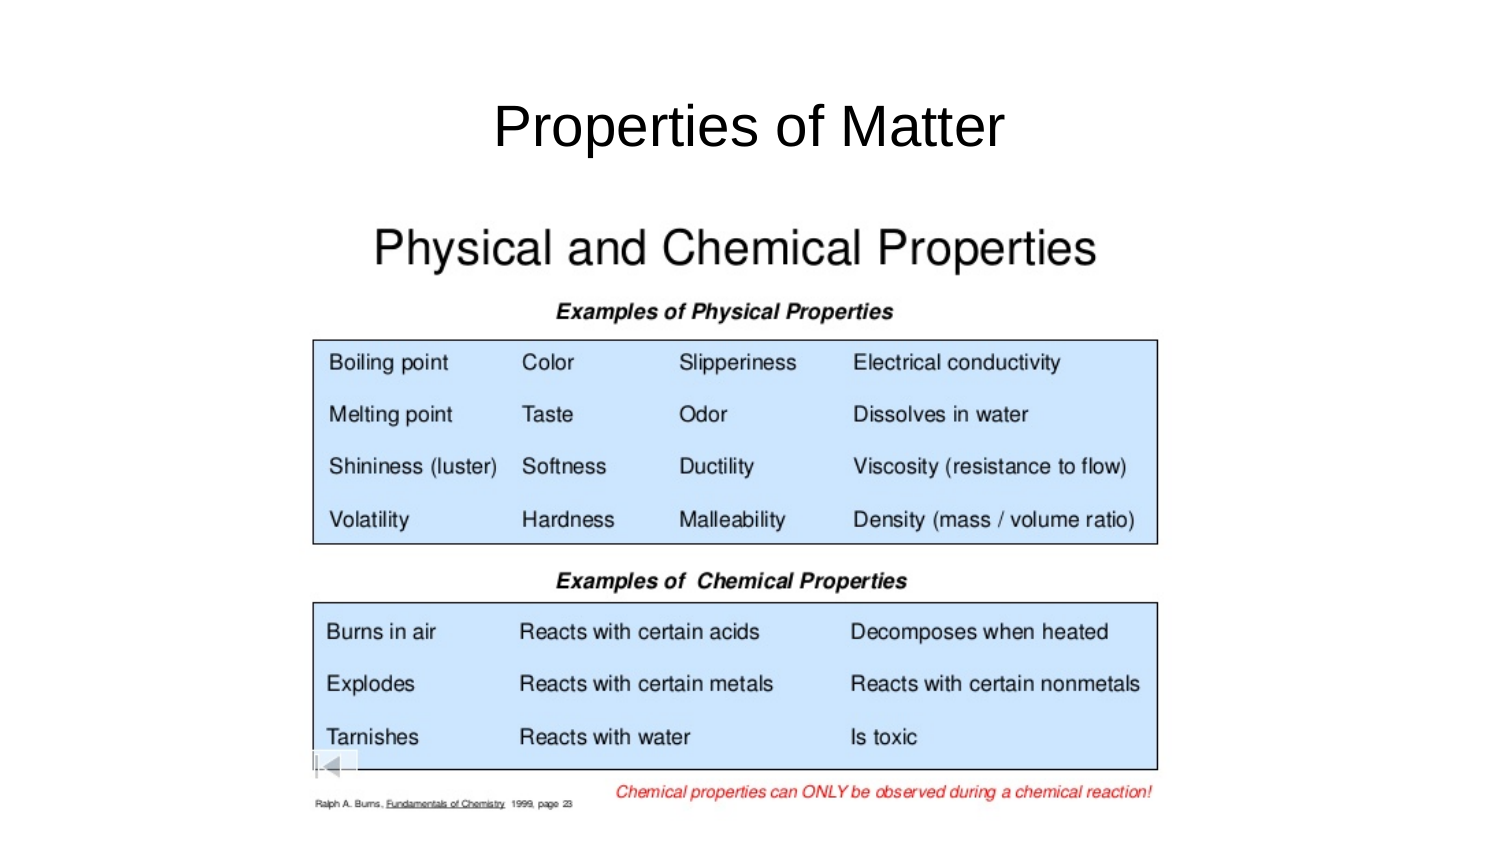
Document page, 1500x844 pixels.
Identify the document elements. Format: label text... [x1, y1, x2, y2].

picture [299, 166, 1172, 822]
title Properties of Matter [51, 72, 1449, 167]
